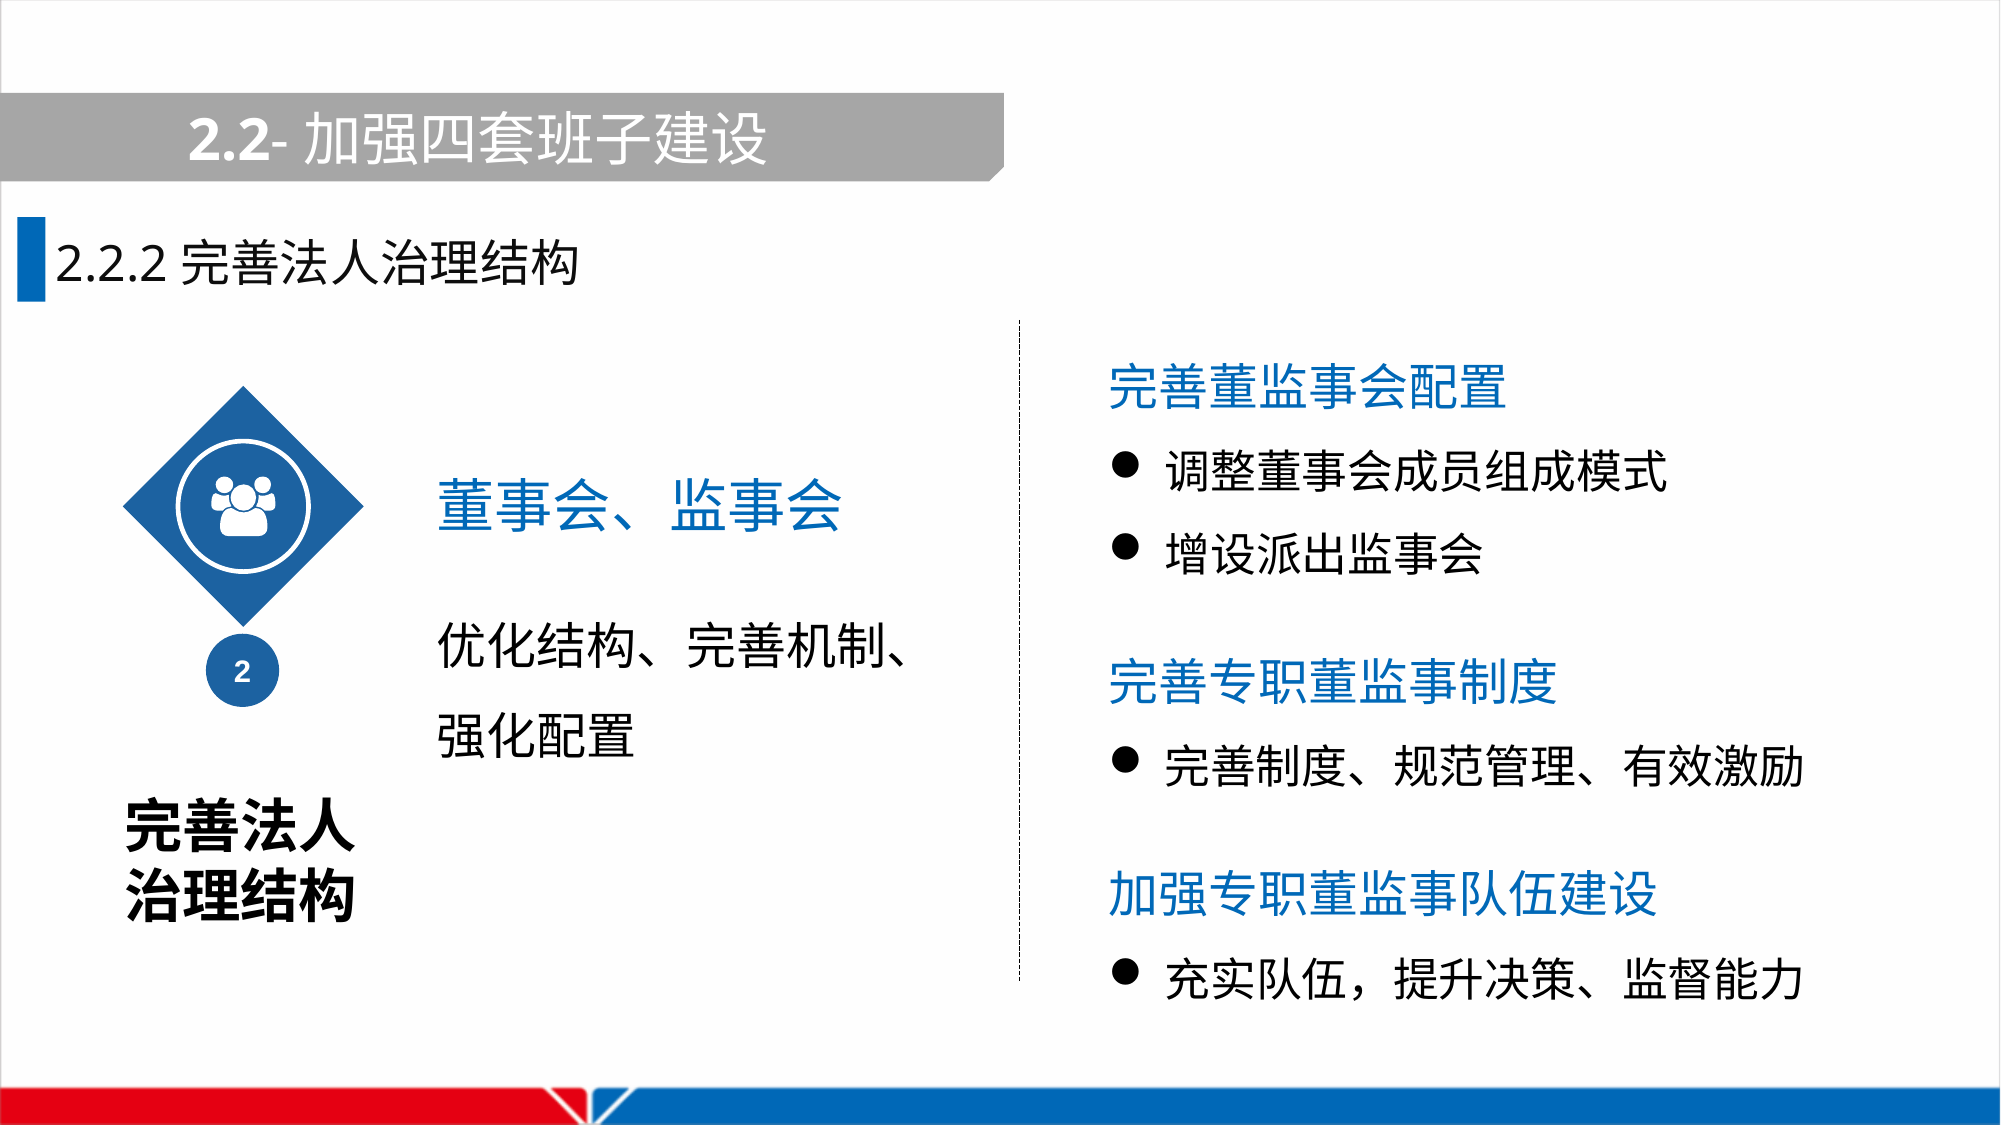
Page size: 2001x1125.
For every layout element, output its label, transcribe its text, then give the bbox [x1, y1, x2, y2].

text_box [175, 438, 311, 574]
text_box 董事会、监事会 [421, 461, 860, 547]
picture [0, 0, 2001, 1125]
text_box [17, 216, 896, 321]
text_box 完善董监事会配置 调整董事会成员组成模式 增设派出监事会 完善专职董监事制度 完善制度、规范管理、有效激励 加强专职董监事队伍建设 充实队伍，提升决策、监督能力 [1093, 348, 1907, 1013]
text_box [211, 476, 276, 537]
text_box 完善法人 治理结构 [99, 785, 383, 937]
text_box 优化结构、完善机制、 强化配置 [421, 577, 952, 772]
text_box [120, 383, 366, 629]
text_box 2 [203, 631, 282, 710]
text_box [0, 29, 2000, 248]
